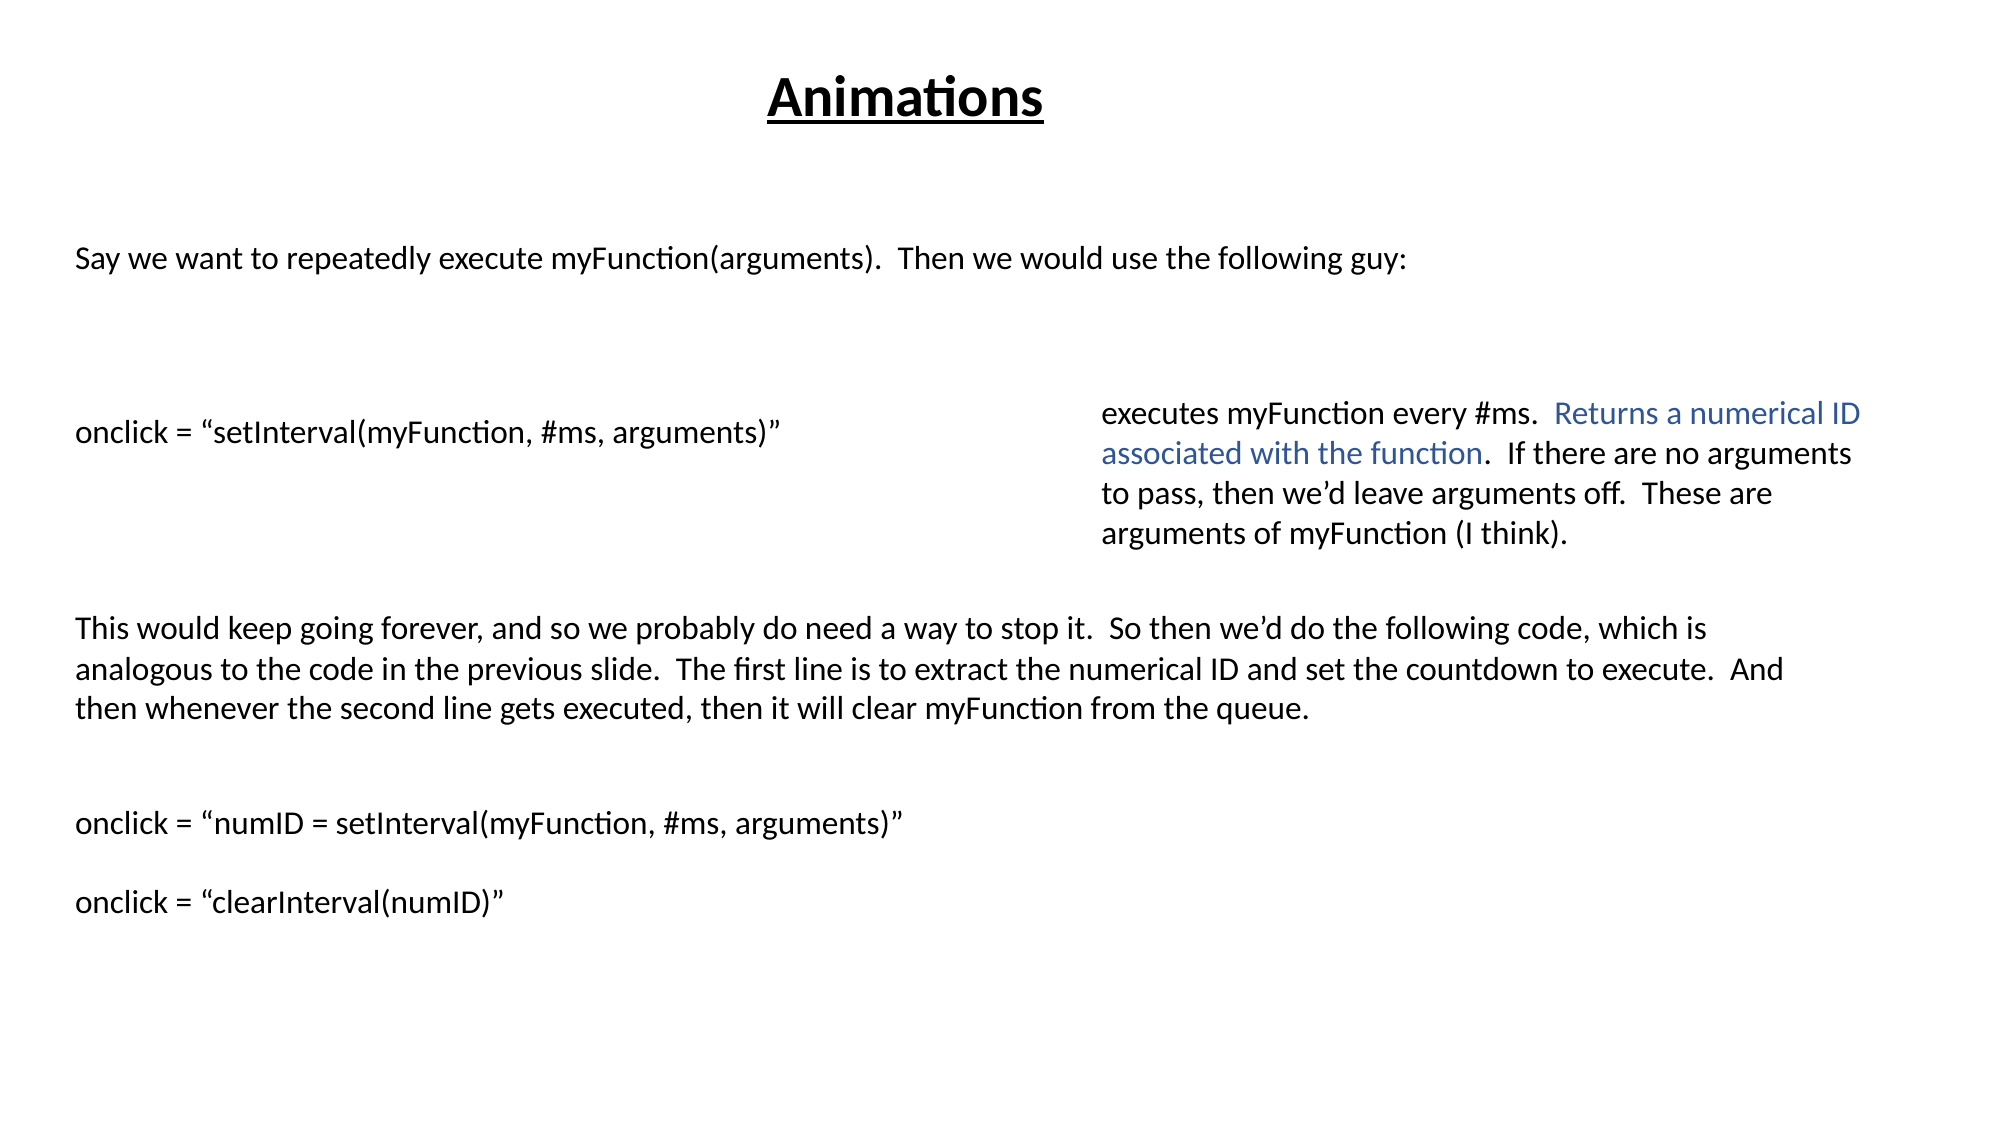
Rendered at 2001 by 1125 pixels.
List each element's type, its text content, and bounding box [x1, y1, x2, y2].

text_box This would keep going forever, and so we probably do need a way to stop it. So then we’d do the following code, which is analogous to the code in the previous slide. The first line is to extract the numerical ID and set the countdown to execute. And then whenever the second line gets executed, then it will clear myFunction from the queue. [60, 599, 1855, 734]
text_box onclick = “clearInterval(numID)” [60, 872, 675, 928]
text_box executes myFunction every #ms. Returns a numerical ID associated with the function. If there are no arguments to pass, then we’d leave arguments off. These are arguments of myFunction (I think). [1086, 383, 1887, 559]
text_box Say we want to repeatedly execute myFunction(arguments). Then we would use the following guy: [60, 228, 1492, 284]
text_box onclick = “setInterval(myFunction, #ms, arguments)” [60, 402, 821, 458]
text_box onclick = “numID = setInterval(myFunction, #ms, arguments)” [60, 793, 1120, 849]
text_box Animations [752, 50, 1120, 136]
